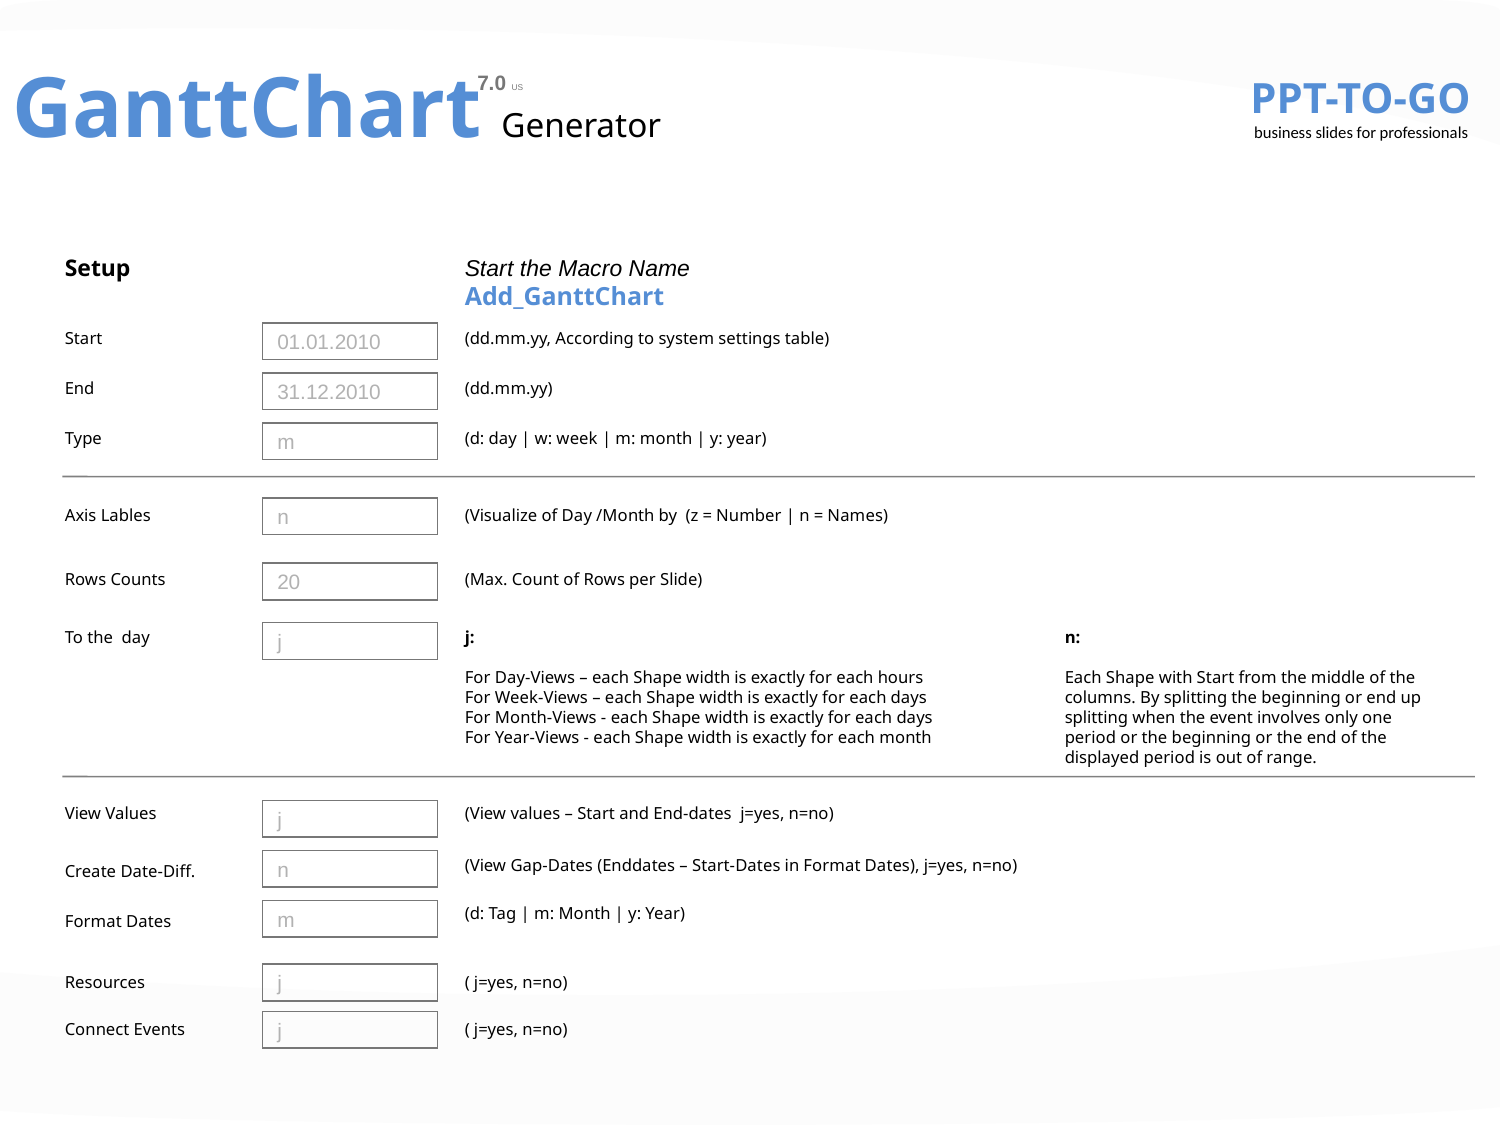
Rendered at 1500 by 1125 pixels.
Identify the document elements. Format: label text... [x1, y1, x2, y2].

text_box GanttChart Generator [0, 46, 686, 162]
text_box 31.12.2010 [262, 372, 438, 410]
text_box (d: day | w: week | m: month | y: year) [450, 420, 850, 455]
text_box (d: Tag | m: Month | y: Year) [449, 895, 900, 930]
text_box Rows Counts [49, 561, 263, 597]
text_box 01.01.2010 [262, 322, 438, 360]
text_box (Max. Count of Rows per Slide) [450, 561, 788, 597]
text_box (dd.mm.yy, According to system settings table) [450, 320, 944, 355]
text_box n: Each Shape with Start from the middle of the columns. By splitting the beginning or end up splitting when the event involves only one period or the beginning or the end of the displayed period is out of range. [1050, 620, 1450, 775]
text_box Start the Macro Name Add_GanttChart [449, 246, 900, 319]
text_box Connect Events [50, 1011, 238, 1047]
text_box [0, 943, 1500, 1125]
text_box Type [49, 420, 188, 455]
text_box [0, 0, 1500, 147]
text_box Setup [49, 246, 350, 289]
text_box Resources [50, 964, 250, 999]
text_box (dd.mm.yy) [449, 370, 600, 405]
text_box Axis Lables [49, 497, 263, 533]
text_box Format Dates [50, 903, 250, 939]
text_box To the day [50, 620, 250, 655]
text_box End [49, 370, 188, 405]
text_box Start [49, 320, 188, 355]
text_box j [262, 964, 438, 1001]
text_box j [262, 800, 438, 838]
text_box (View Gap-Dates (Enddates – Start-Dates in Format Dates), j=yes, n=no) [449, 847, 1200, 883]
text_box j [262, 1011, 438, 1049]
text_box 20 [262, 563, 438, 600]
text_box j: For Day-Views – each Shape width is exactly for each hours For Week-Views – each Shape width is exactly for each days For Month-Views - each Shape width is exactly for each days For Year-Views - each Shape width is exactly for each month [449, 620, 1050, 755]
text_box (Visualize of Day /Month by (z = Number | n = Names) [450, 497, 1092, 533]
text_box View Values [50, 795, 238, 830]
text_box n [262, 497, 438, 535]
text_box (View values – Start and End-dates j=yes, n=no) [449, 795, 975, 830]
text_box ( j=yes, n=no) [449, 1011, 675, 1047]
text_box PPT-TO-GO business slides for professionals [1235, 64, 1486, 149]
text_box m [262, 422, 438, 460]
text_box 7.0 US [462, 62, 583, 103]
text_box j [262, 622, 438, 660]
text_box n [262, 850, 438, 888]
text_box Create Date-Diff. [49, 853, 263, 889]
text_box m [262, 900, 438, 938]
text_box ( j=yes, n=no) [449, 964, 675, 999]
